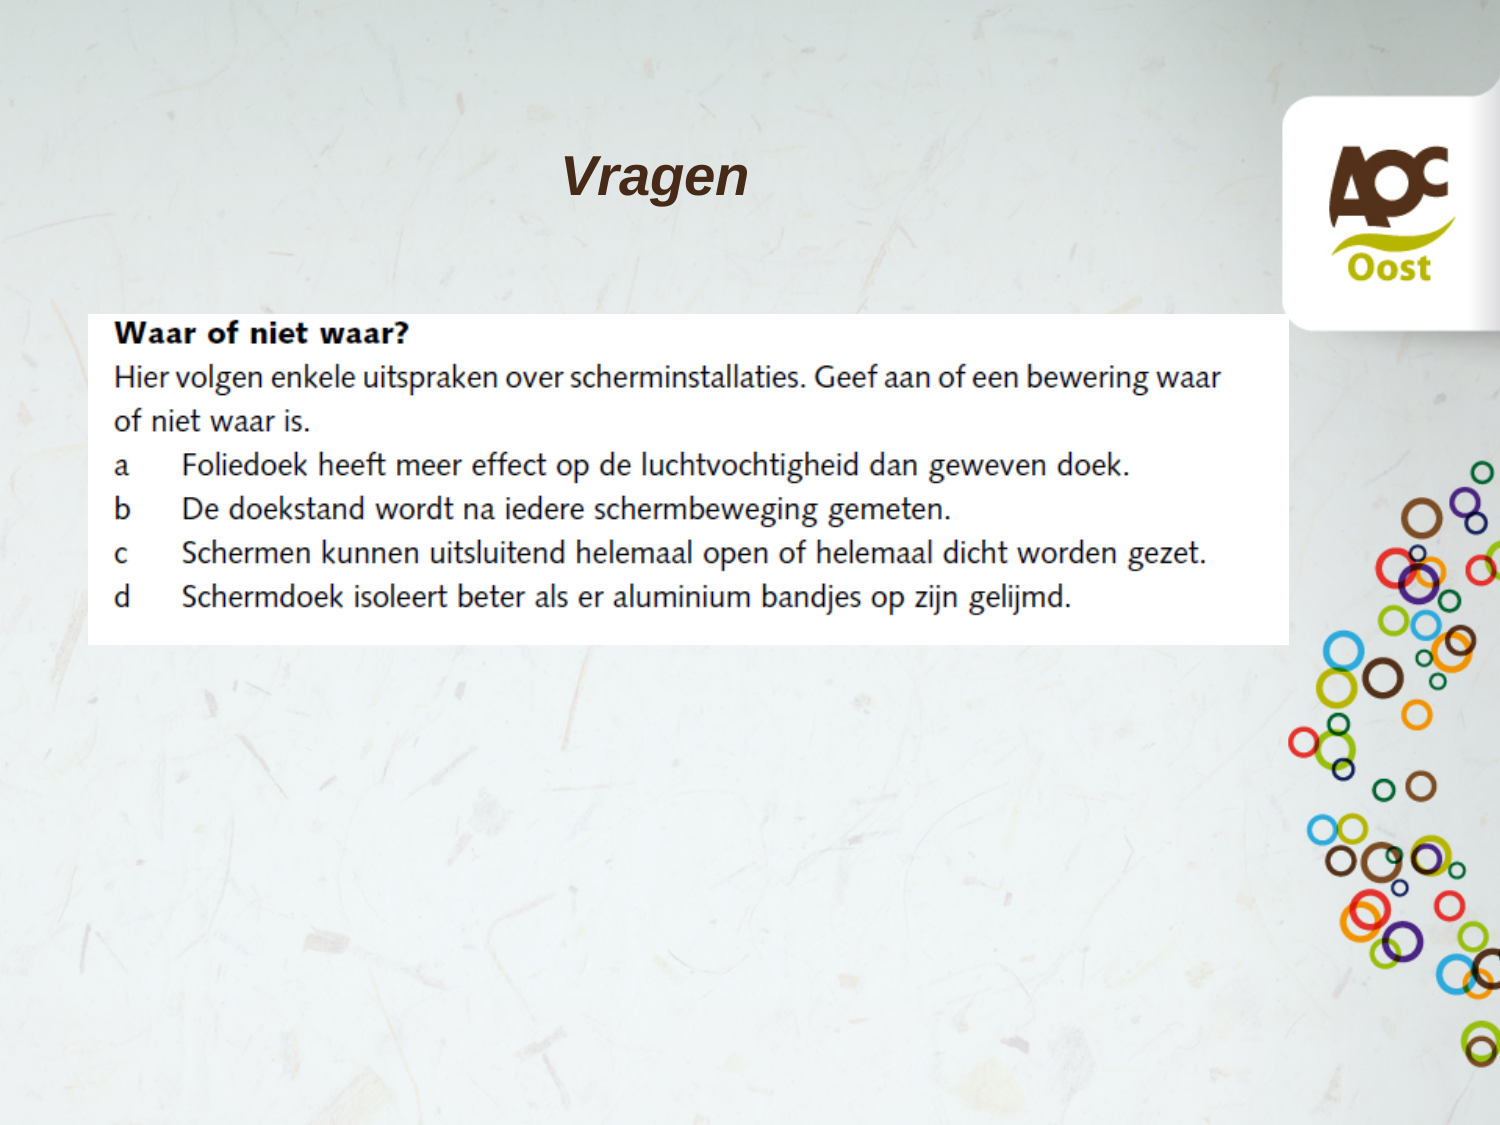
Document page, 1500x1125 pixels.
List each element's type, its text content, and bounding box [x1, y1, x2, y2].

title Vragen [112, 101, 1199, 244]
subtitle [64, 349, 1235, 882]
picture [0, 0, 1500, 1125]
